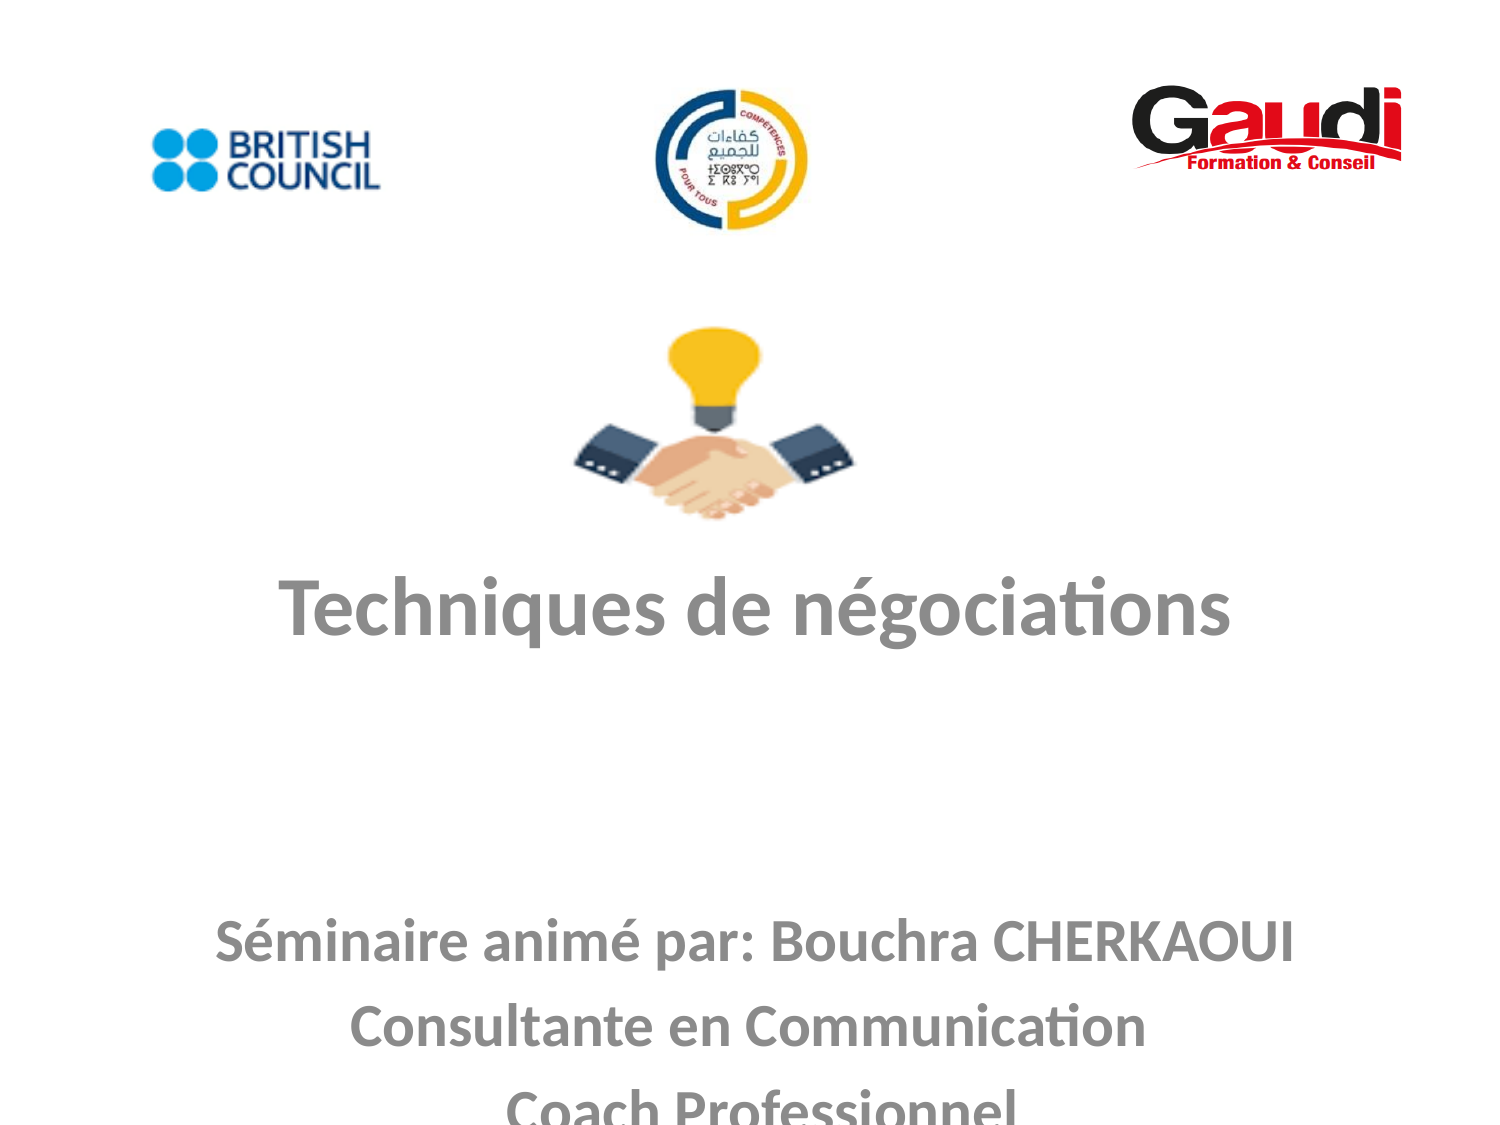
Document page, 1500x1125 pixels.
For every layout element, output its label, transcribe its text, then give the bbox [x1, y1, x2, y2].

picture [1098, 65, 1441, 189]
picture [643, 74, 839, 245]
picture [48, 41, 479, 280]
picture [366, 300, 1064, 525]
subtitle Techniques de négociations Séminaire animé par: Bouchra CHERKAOUI Consultante en Communication Coach Professionnel [76, 544, 1436, 1125]
